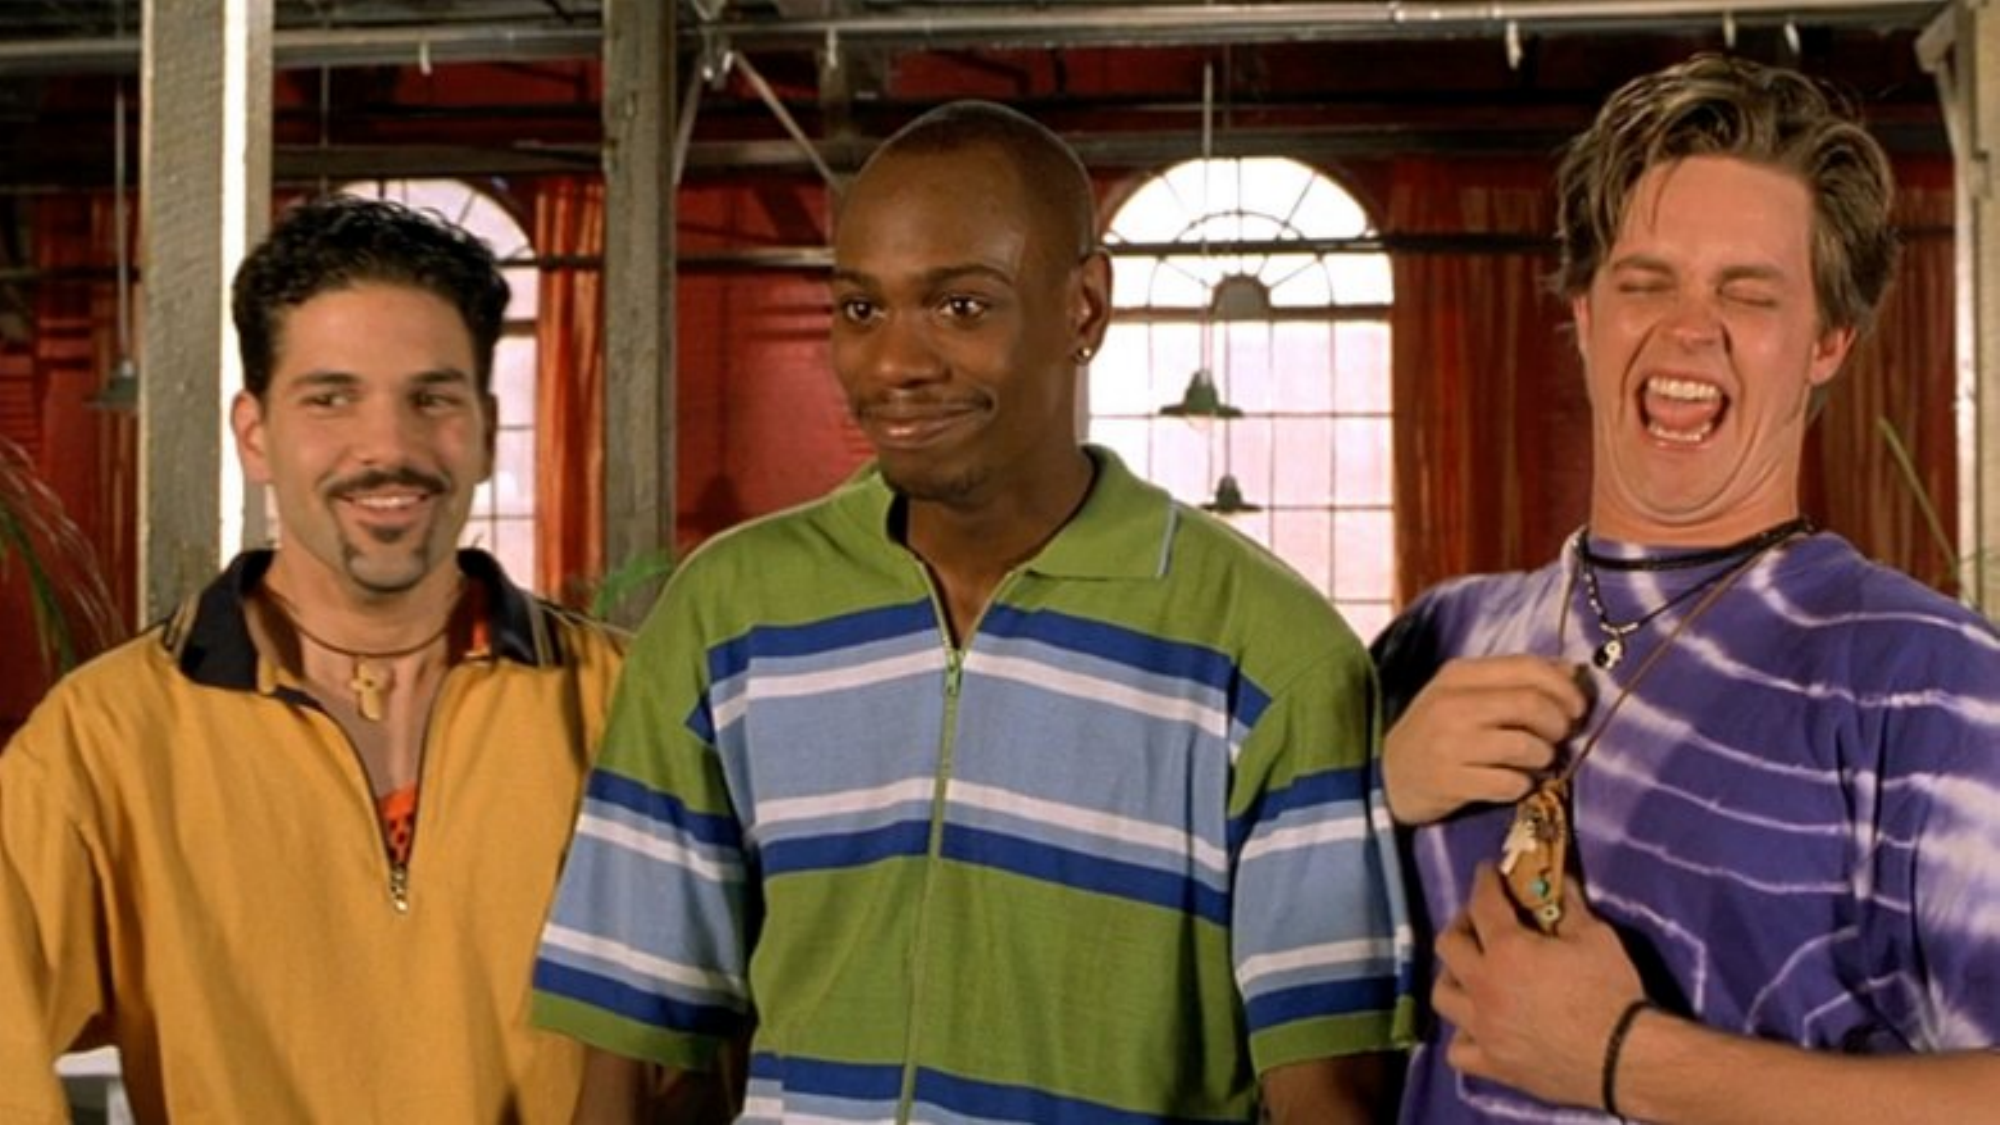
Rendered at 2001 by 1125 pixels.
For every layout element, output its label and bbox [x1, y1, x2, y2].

list [0, 0, 2000, 1125]
